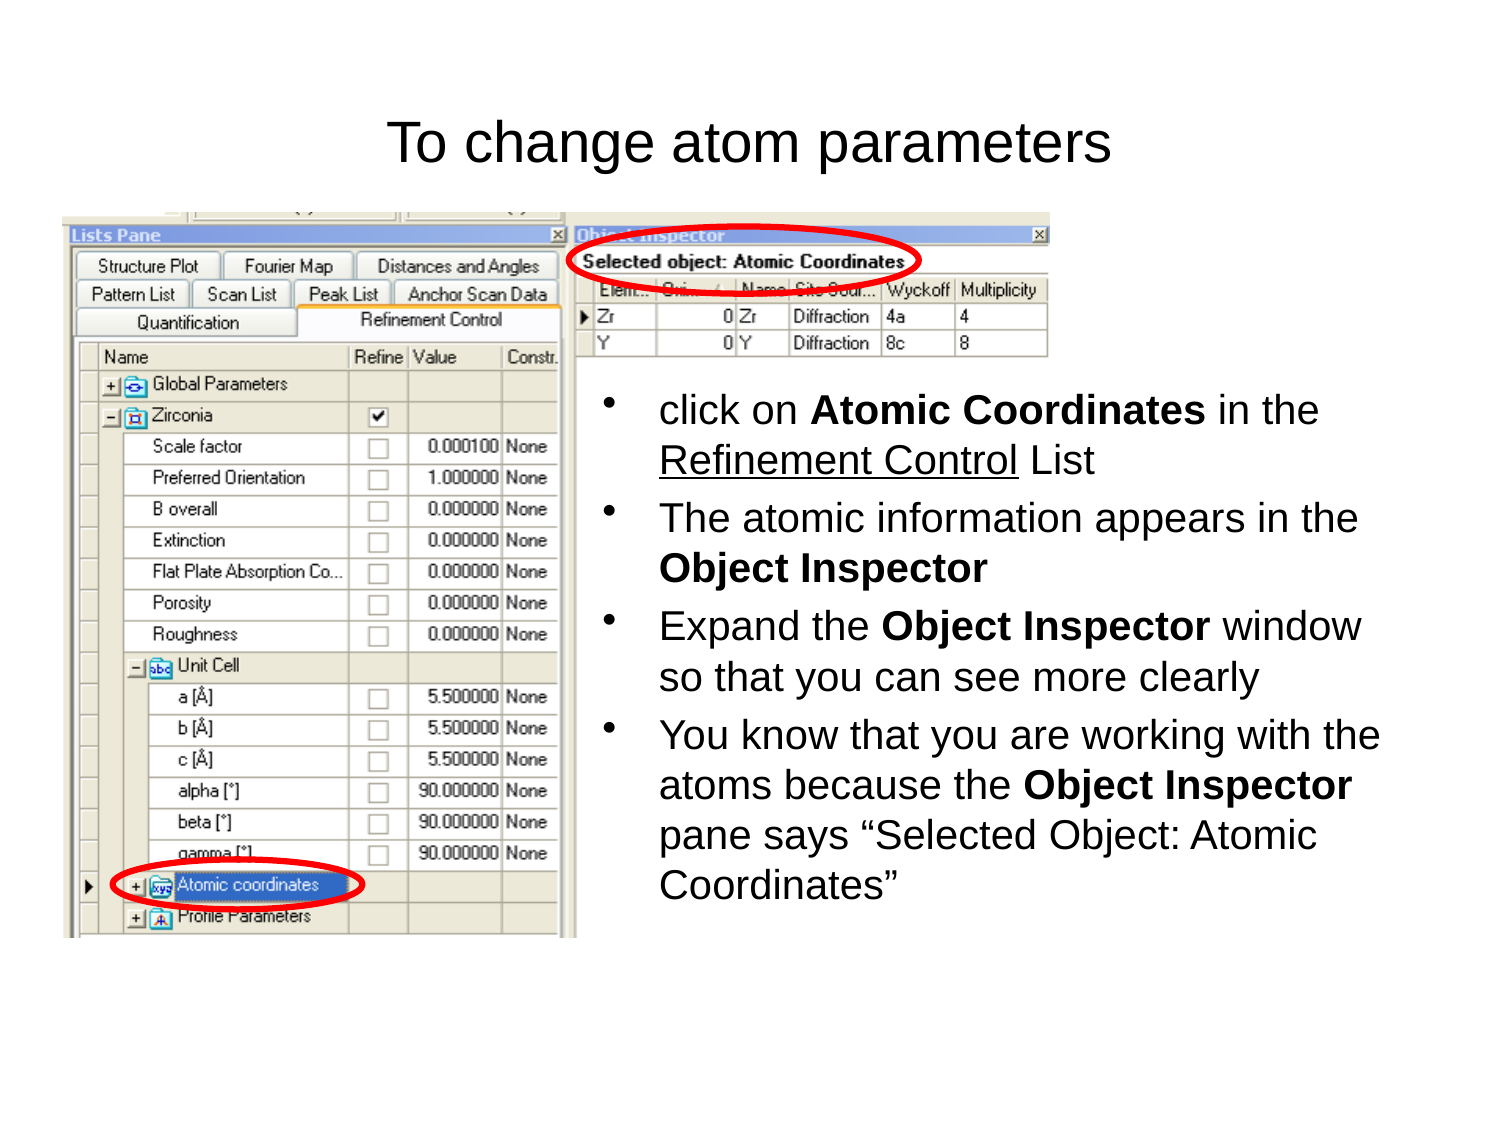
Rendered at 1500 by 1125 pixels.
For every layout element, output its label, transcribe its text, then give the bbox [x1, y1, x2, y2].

picture [62, 212, 1051, 938]
list click on Atomic Coordinates in the Refinement Control List The atomic information appears in the Object Inspector Expand the Object Inspector window so that you can see more clearly You know that you are working with the atoms because the Object Inspector pane says “Selected Object: Atomic Coordinates” [587, 375, 1425, 1005]
title To change atom parameters [75, 45, 1425, 233]
